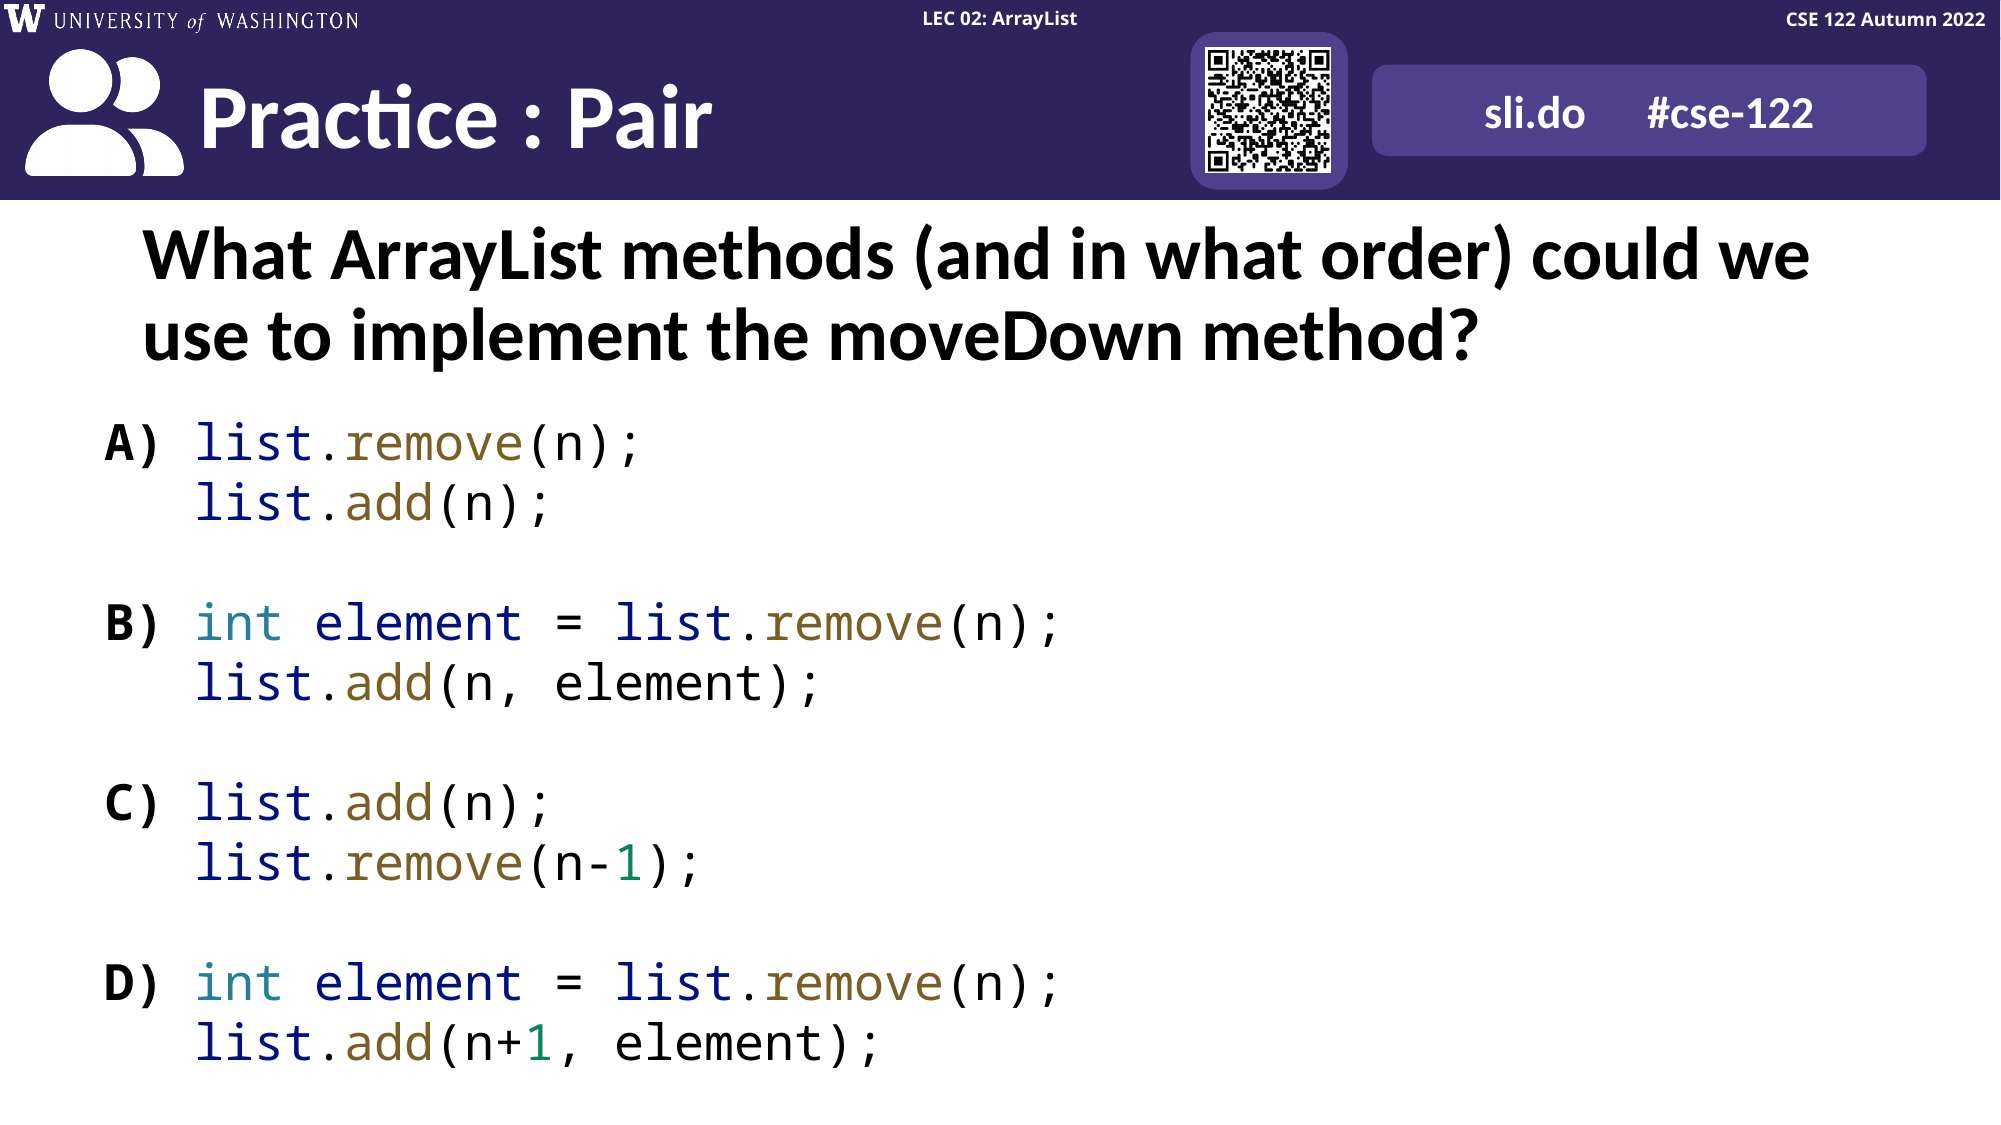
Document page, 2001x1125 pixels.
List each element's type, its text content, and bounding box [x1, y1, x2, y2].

picture [1205, 47, 1331, 173]
picture [25, 49, 184, 176]
title What ArrayList methods (and in what order) could we use to implement the moveDown method? [127, 232, 1863, 359]
picture [4, 4, 358, 33]
text_box A) list.remove(n); list.add(n); B) int element = list.remove(n); list.add(n, element); C) list.add(n); list.remove(n-1); D) int element = list.remove(n); list.add(n+1, element); [89, 402, 1878, 1078]
